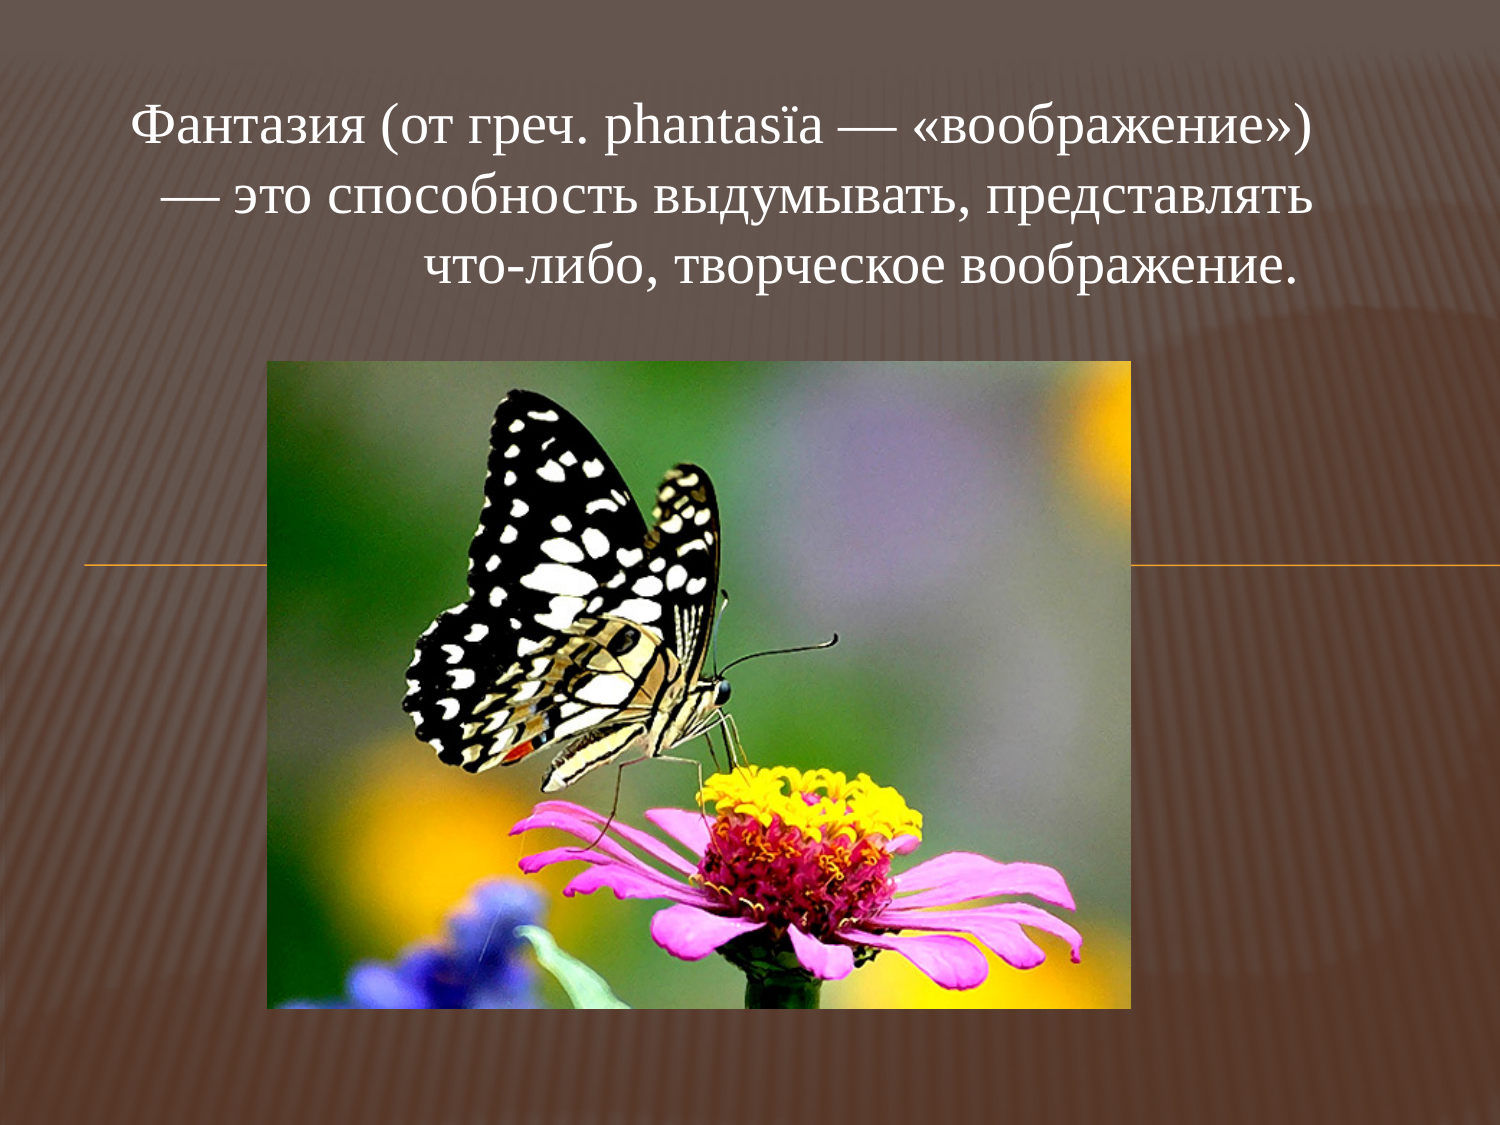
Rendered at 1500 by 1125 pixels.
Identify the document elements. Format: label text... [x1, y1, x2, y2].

list Фантазия (от греч. phantasïa — «воображение») — это способность выдумывать, представлять что-либо, творческое воображение. [112, 19, 1329, 303]
picture [267, 361, 1131, 1009]
